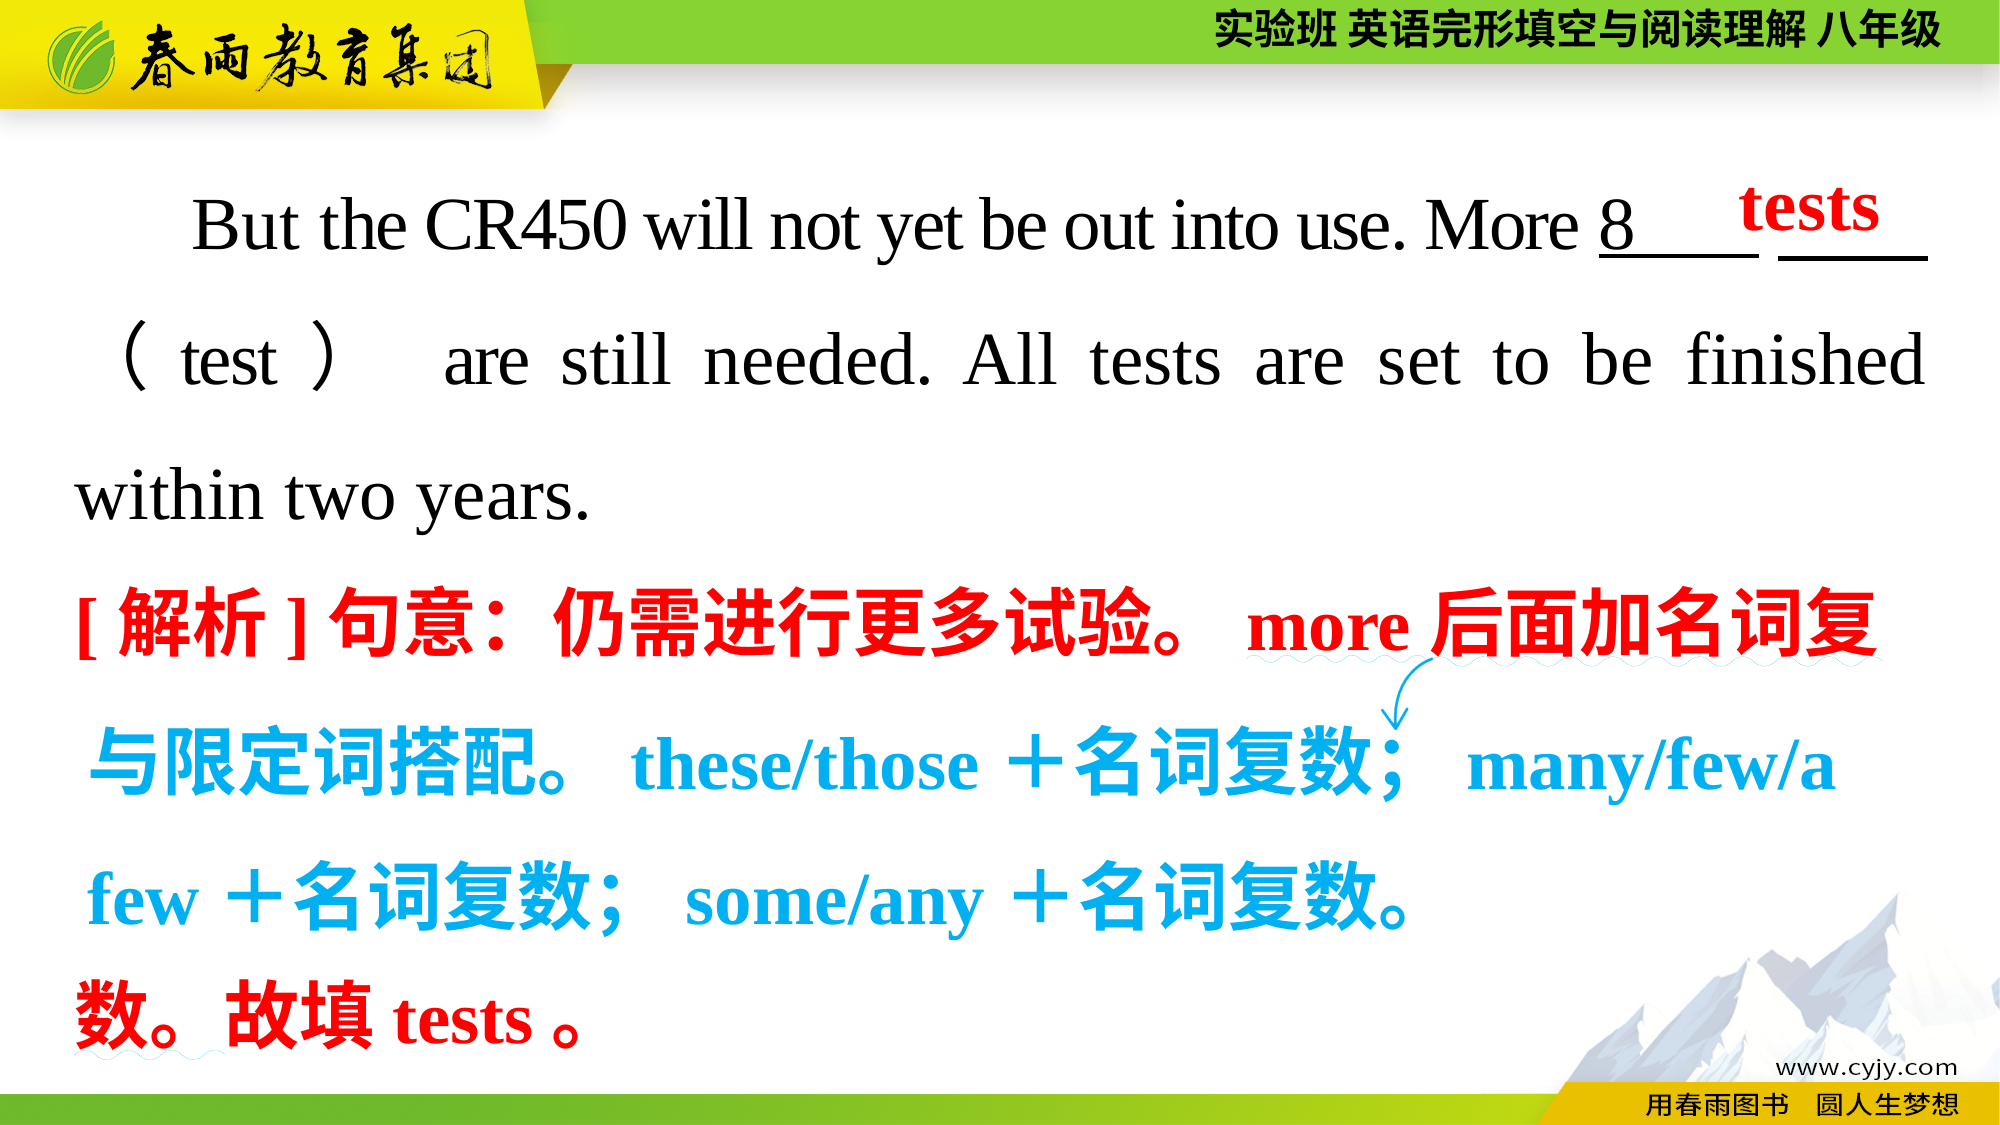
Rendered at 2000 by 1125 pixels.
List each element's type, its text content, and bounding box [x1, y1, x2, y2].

text_box tests [1705, 148, 1896, 253]
text_box 与限定词搭配。these/those＋名词复数；many/few/a few＋名词复数；some/any＋名词复数。 [72, 661, 1957, 947]
text_box [解析]句意：仍需进行更多试验。more后面加名词复 数。故填tests。 [59, 522, 1944, 1067]
picture [0, 0, 2000, 1125]
list But the CR450 will not yet be out into use. More 8 。 （test） are still needed. All tests are set to be finished within two years. [59, 122, 1944, 522]
